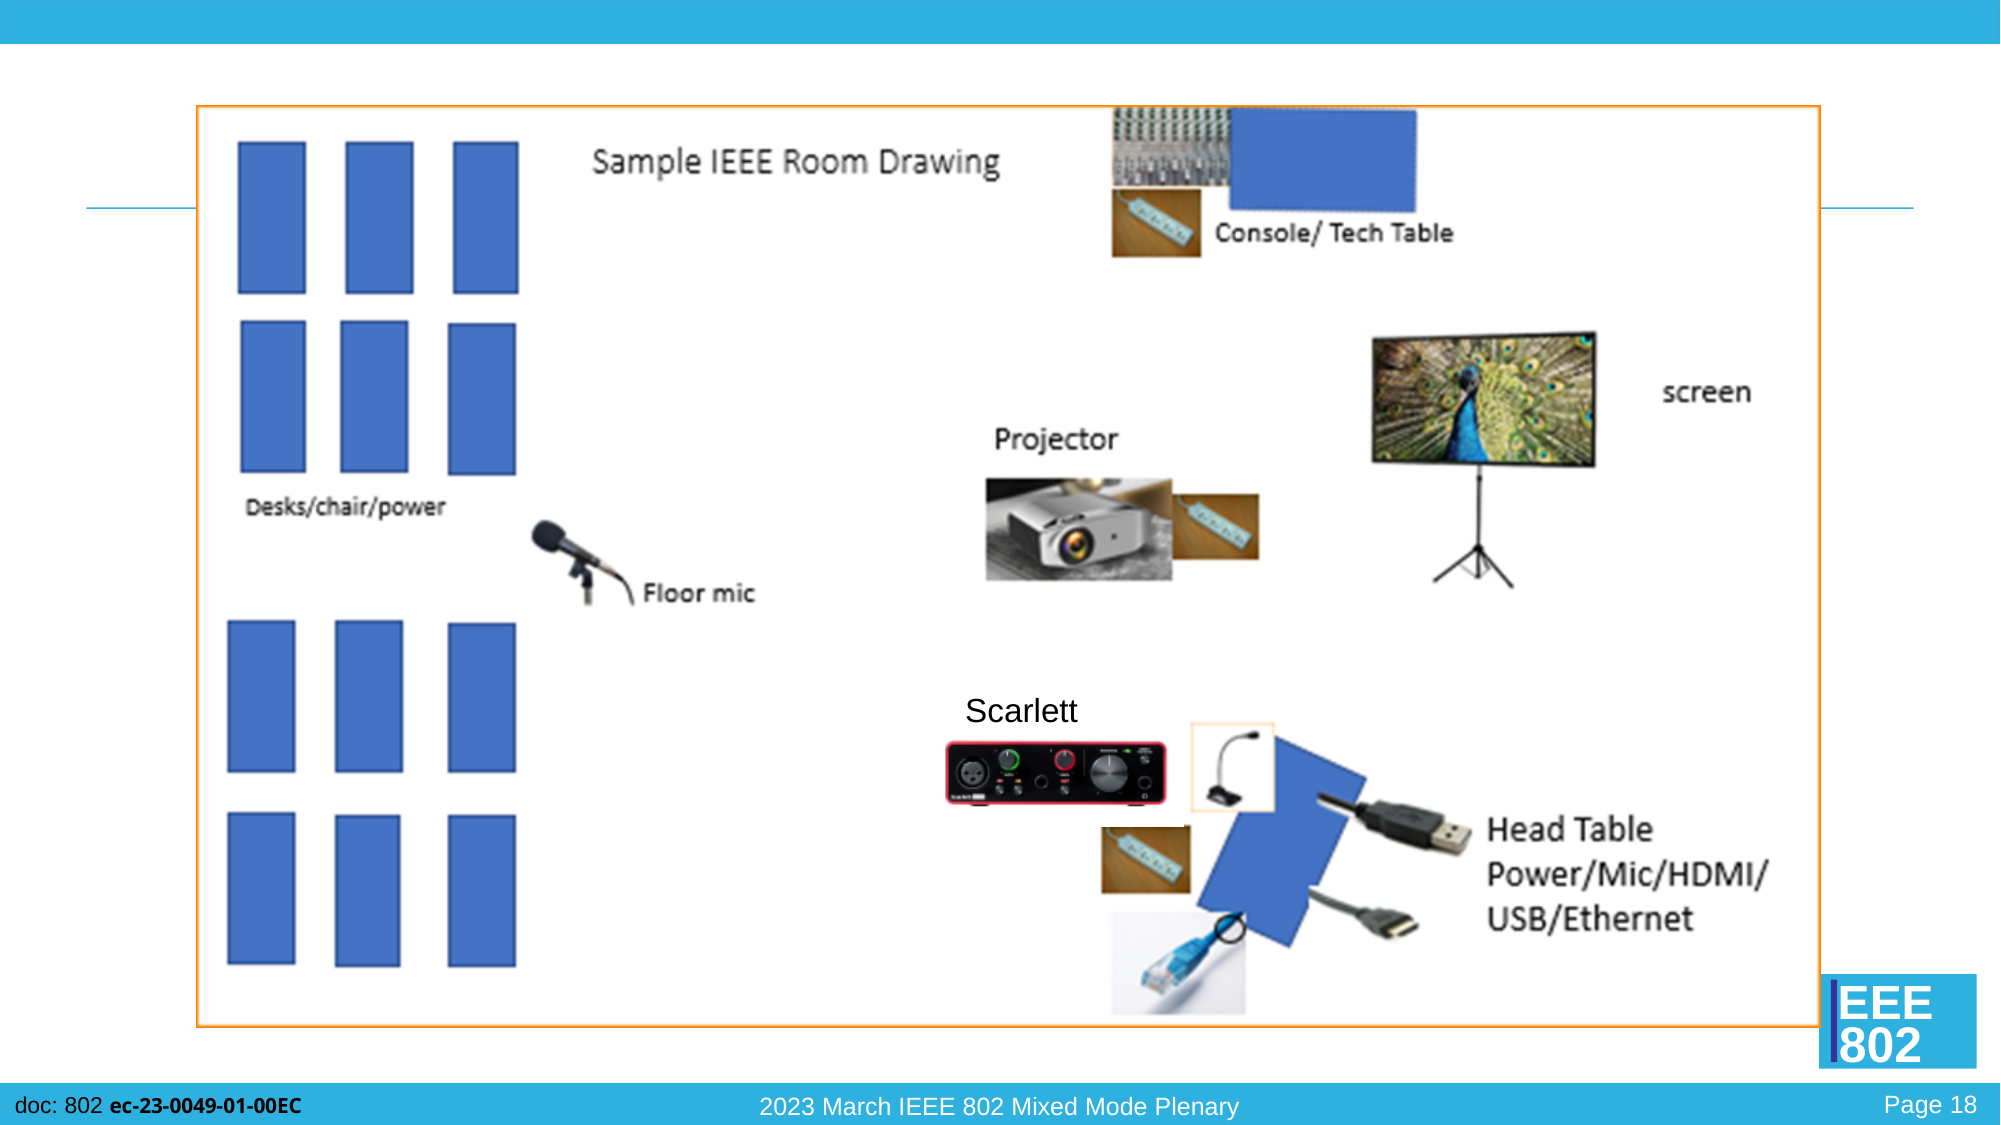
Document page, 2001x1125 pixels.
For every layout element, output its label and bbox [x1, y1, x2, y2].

picture [196, 105, 1821, 1028]
